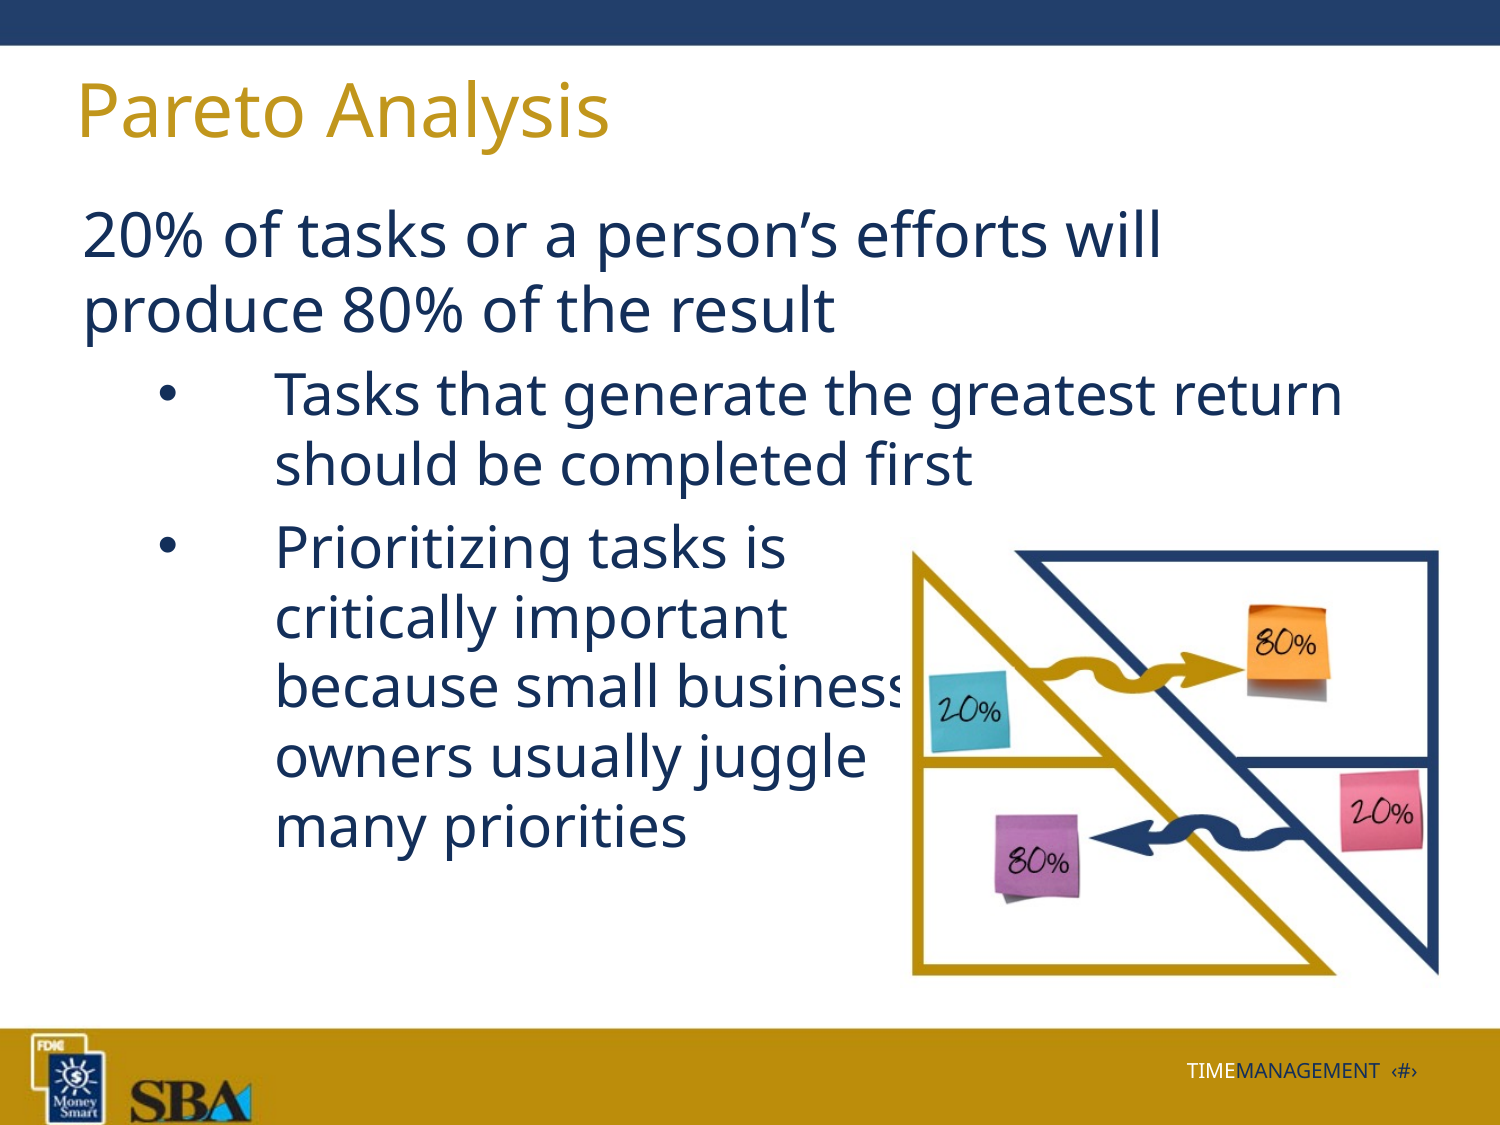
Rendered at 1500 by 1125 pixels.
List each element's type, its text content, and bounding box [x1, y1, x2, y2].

text_box 20% of tasks or a person’s efforts will produce 80% of the result Tasks that generate the greatest return should be completed first Prioritizing tasks is critically important because small business owners usually juggle many priorities [74, 187, 1413, 955]
title Pareto Analysis [74, 61, 1426, 163]
picture [0, 0, 1500, 1125]
